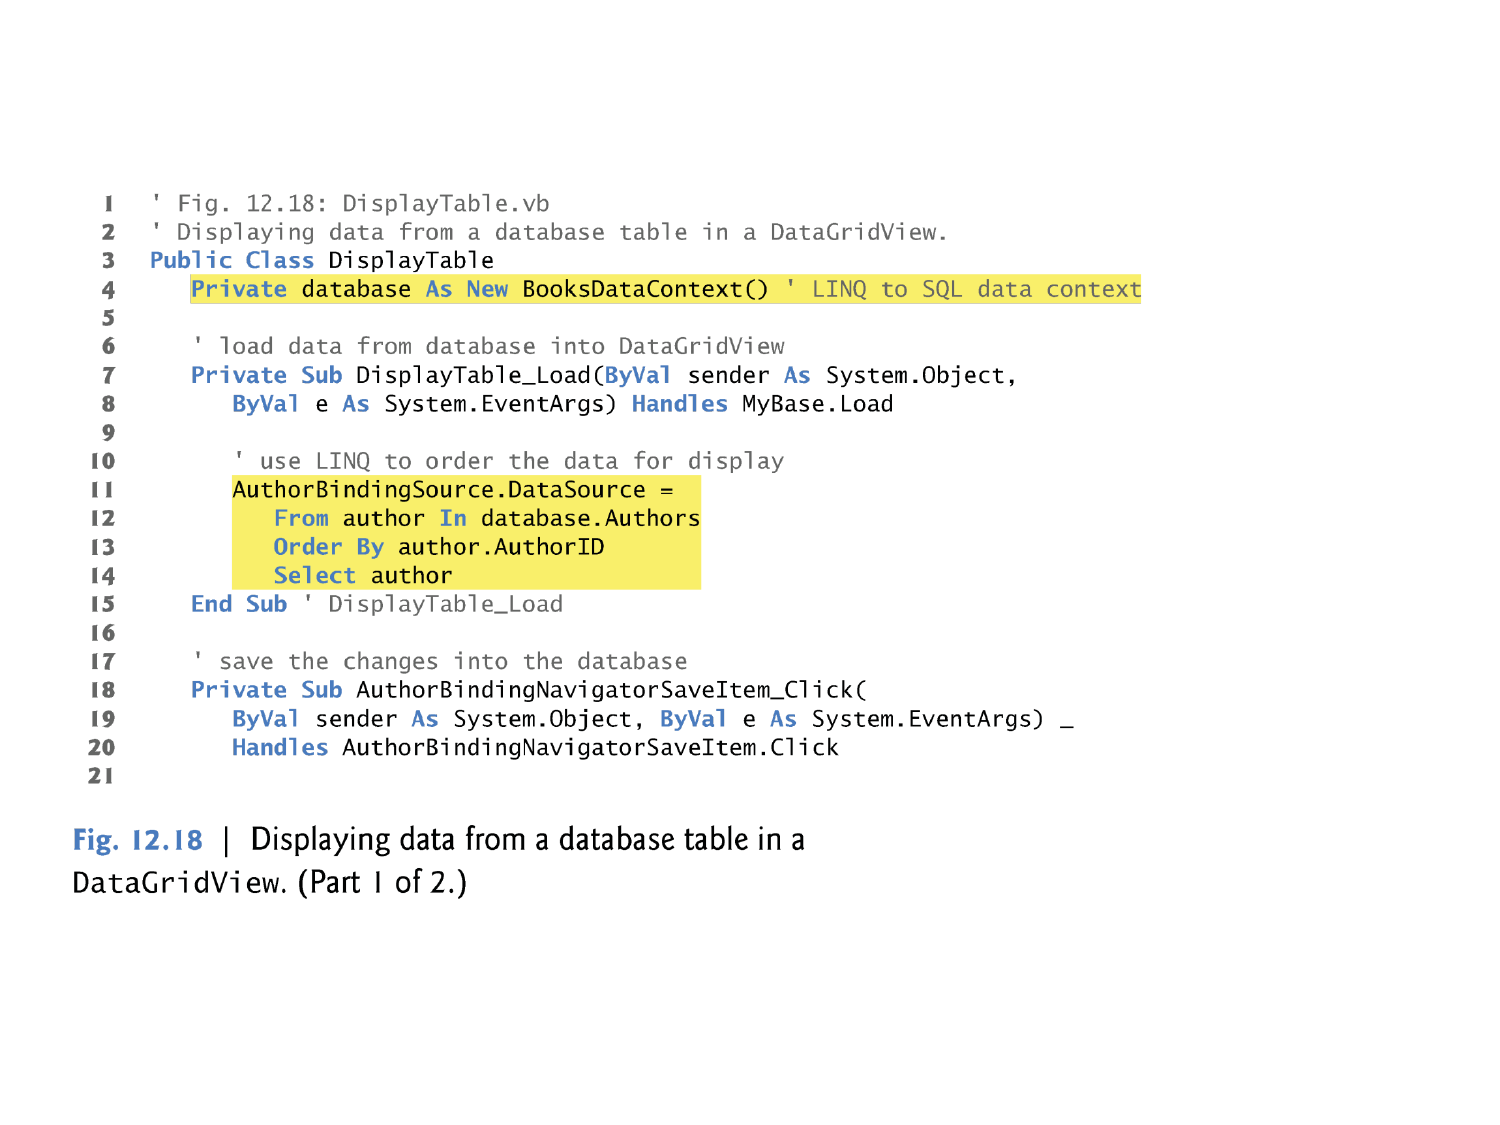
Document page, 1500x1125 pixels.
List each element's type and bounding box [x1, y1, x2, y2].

picture [0, 106, 1500, 1018]
